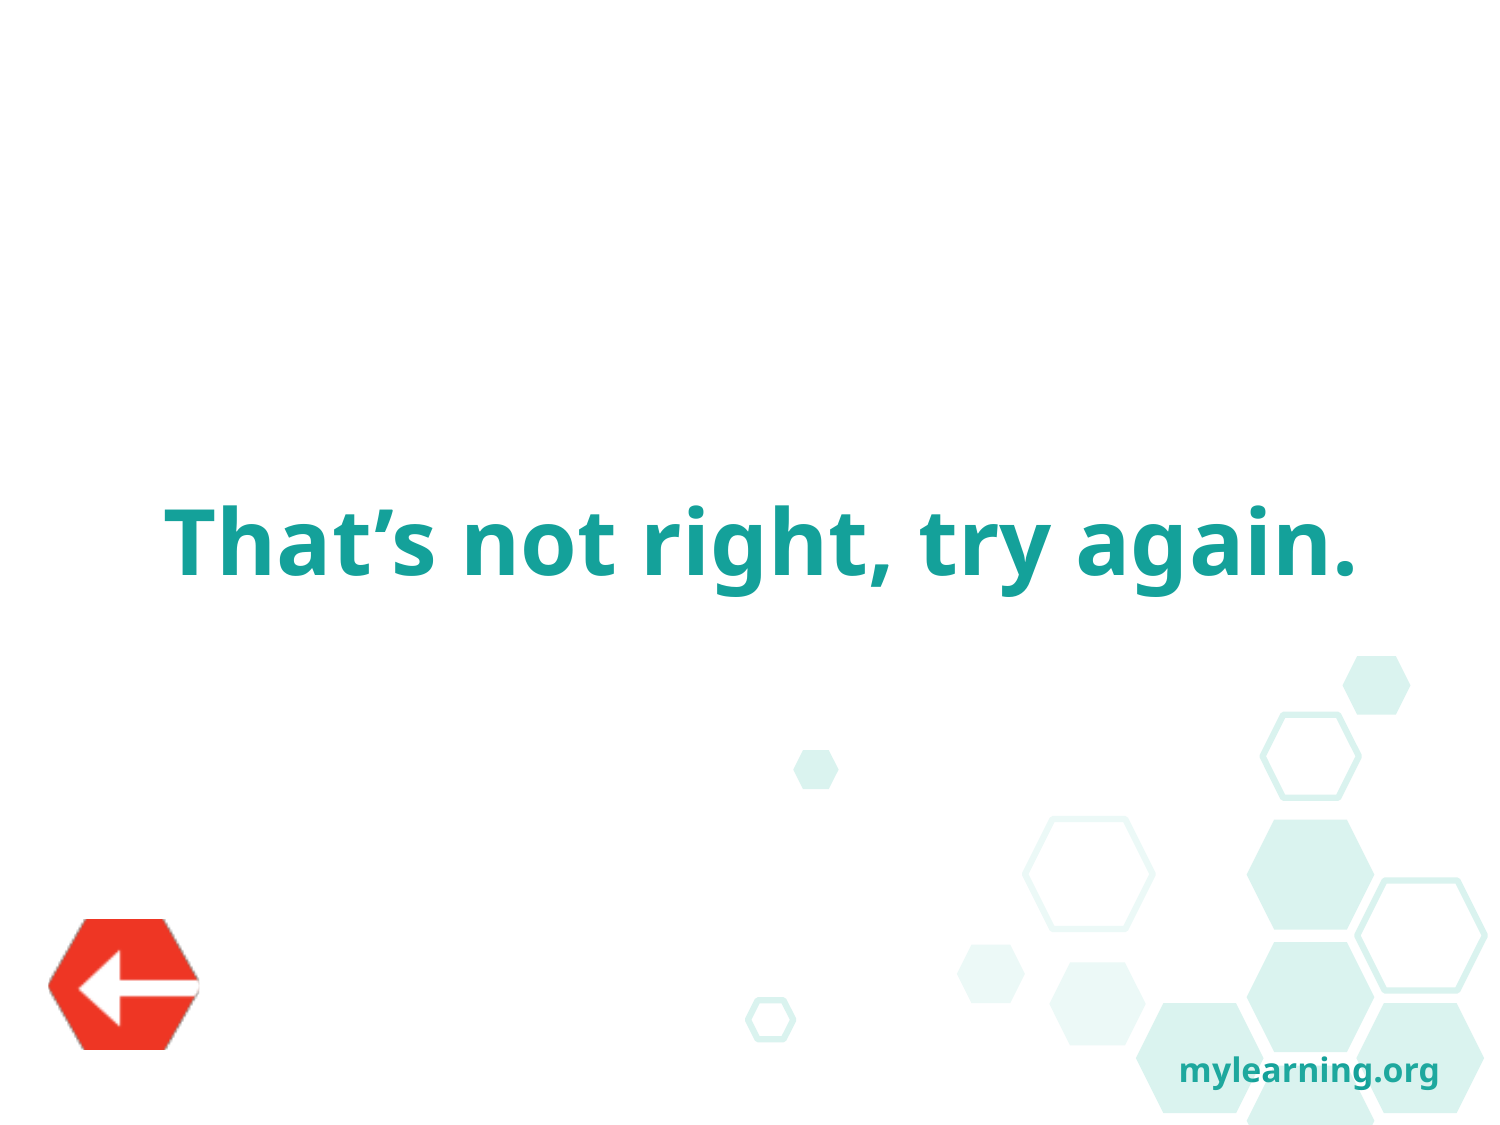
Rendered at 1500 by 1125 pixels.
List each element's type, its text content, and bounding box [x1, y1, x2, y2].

picture [48, 918, 200, 1050]
text_box That’s not right, try again. [11, 483, 1500, 594]
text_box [747, 655, 1486, 1125]
